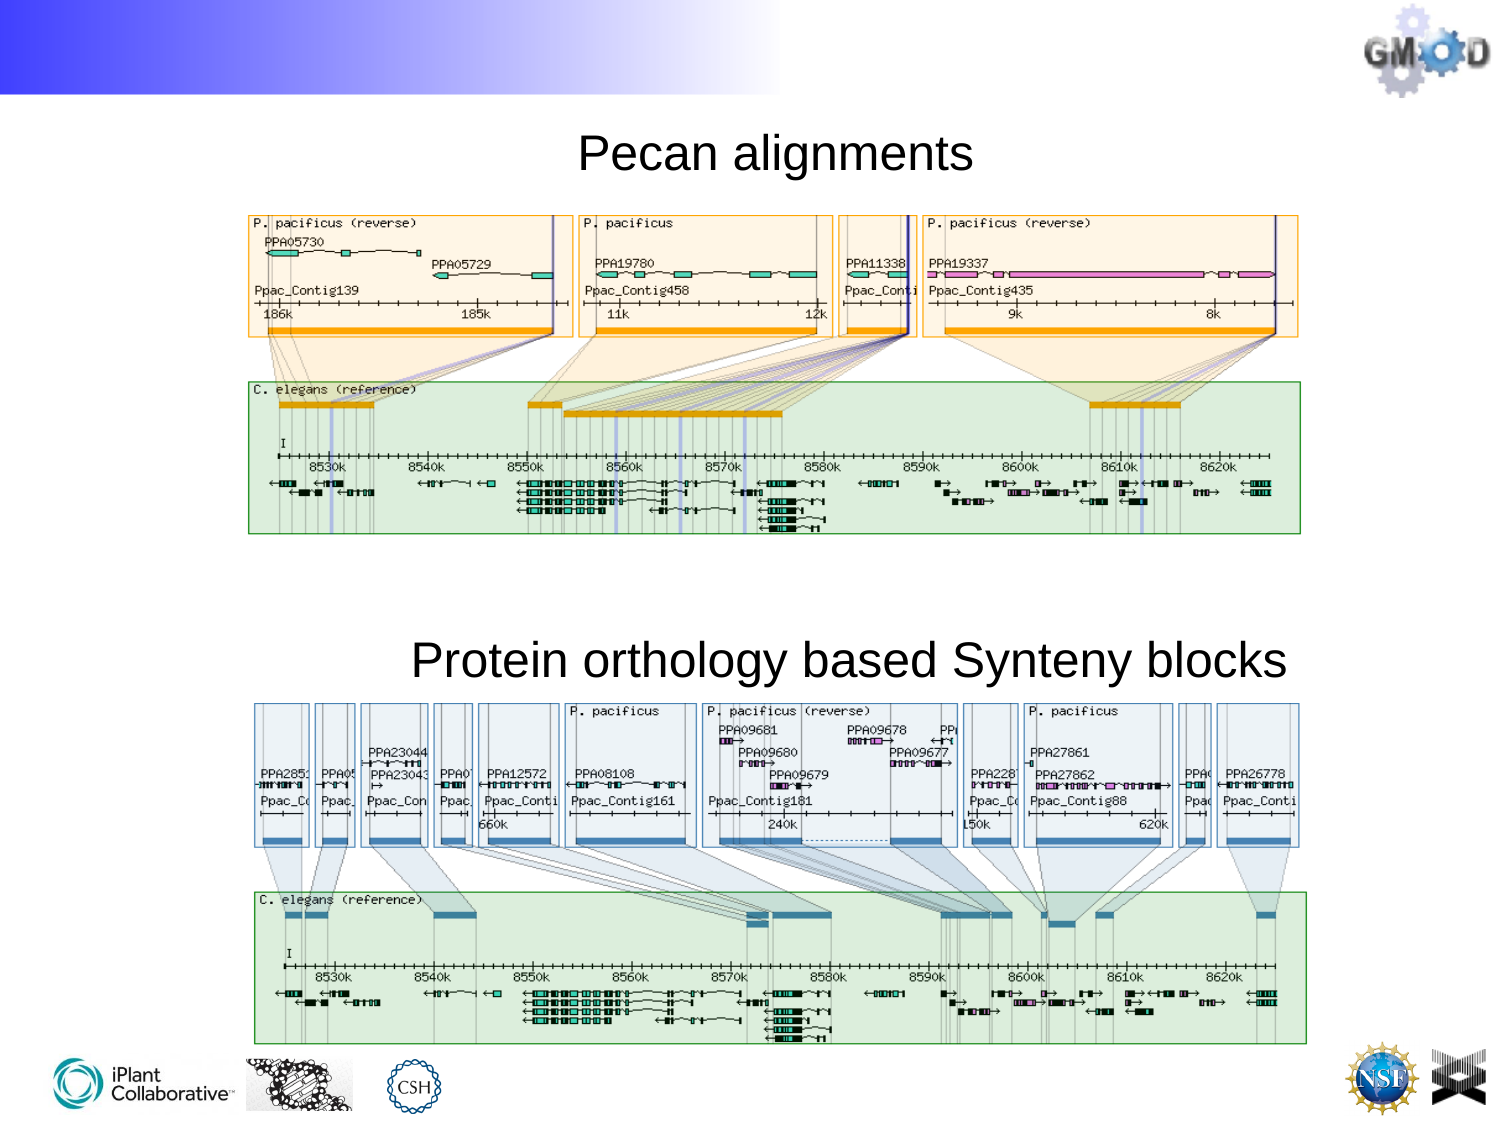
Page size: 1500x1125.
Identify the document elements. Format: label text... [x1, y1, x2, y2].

picture [242, 215, 1307, 541]
picture [1431, 1049, 1487, 1105]
picture [39, 1053, 240, 1115]
picture [1344, 1040, 1420, 1116]
text_box Pecan alignments [562, 112, 989, 188]
picture [382, 1054, 442, 1116]
text_box Protein orthology based Synteny blocks [395, 620, 1048, 695]
picture [248, 702, 1312, 1050]
picture [246, 1056, 353, 1113]
